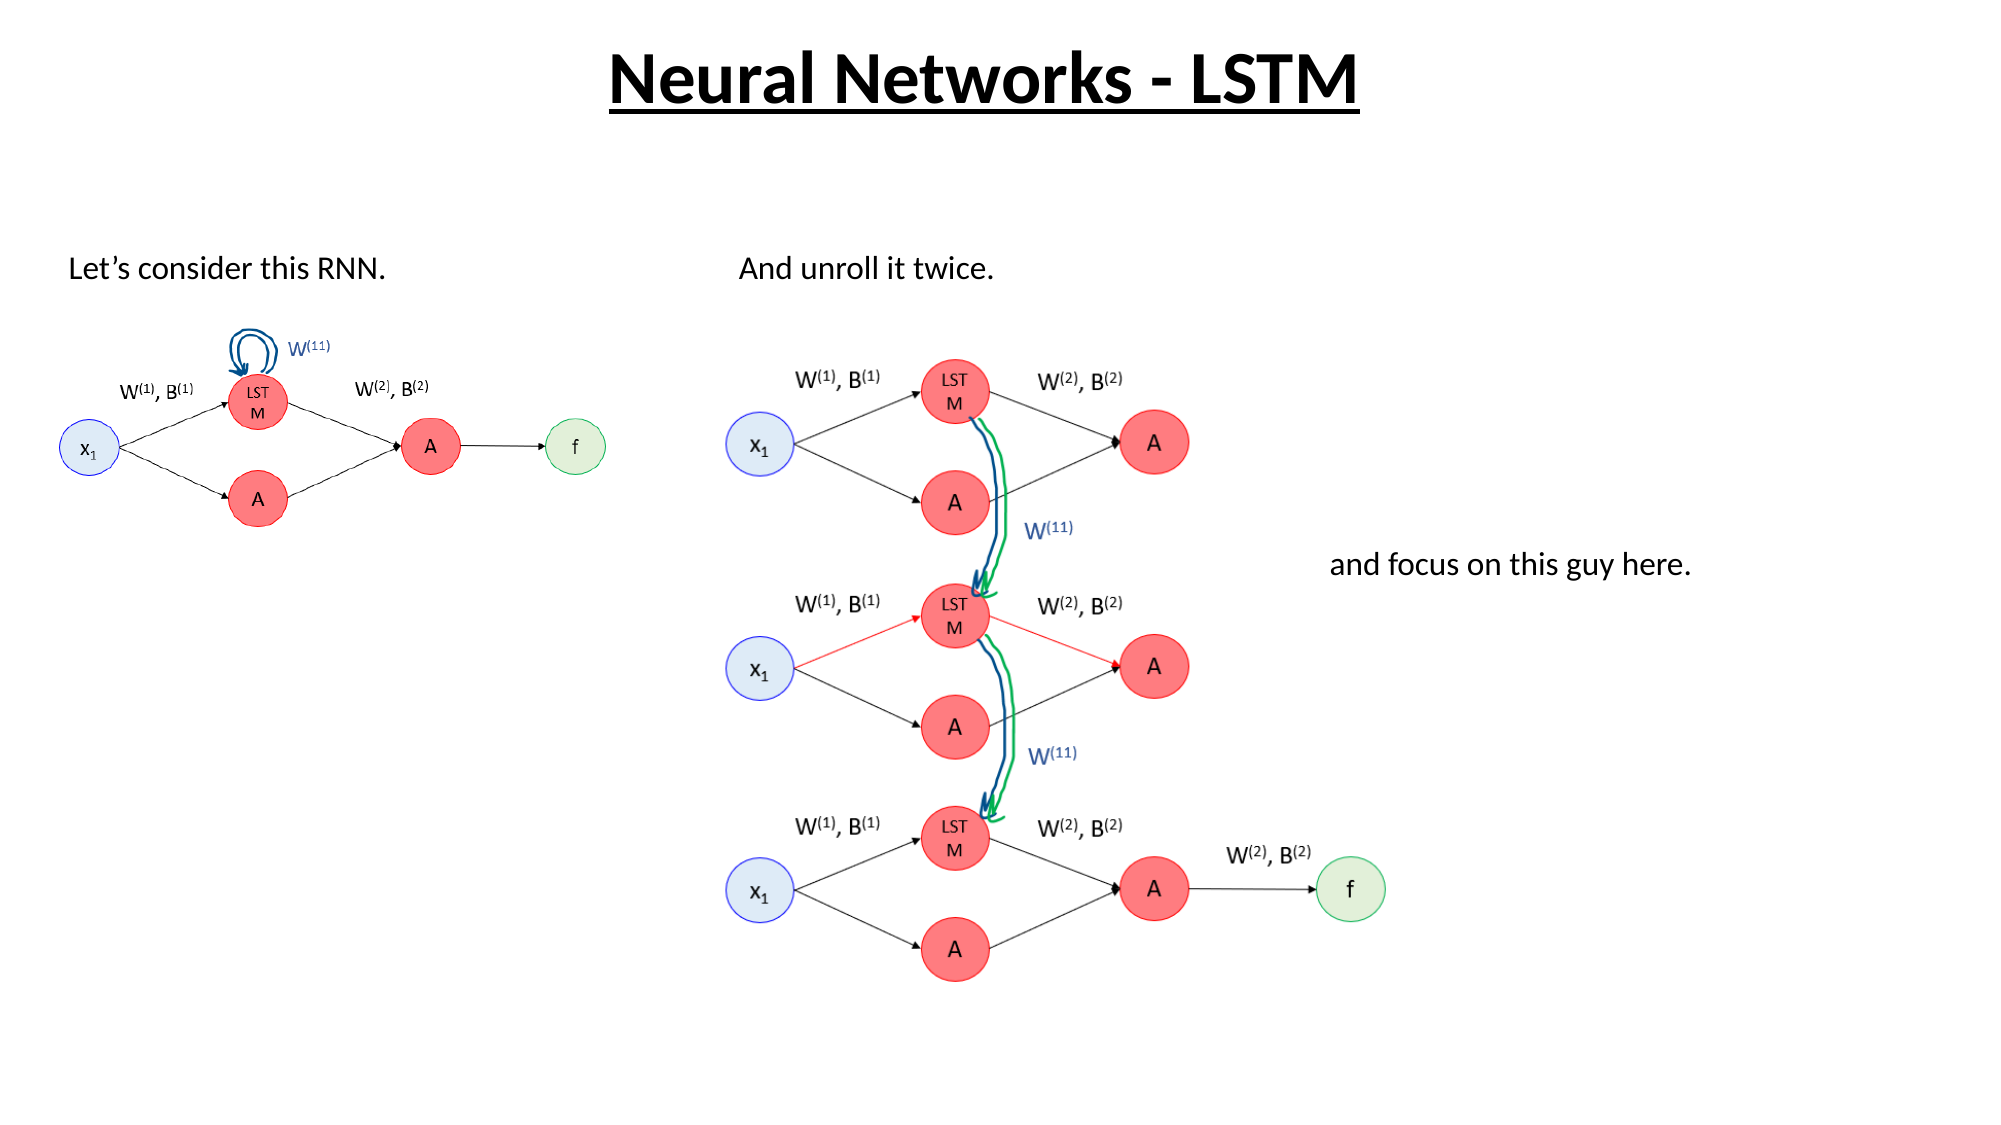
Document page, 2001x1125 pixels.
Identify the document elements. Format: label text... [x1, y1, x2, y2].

title Neural Networks - LSTM [517, 8, 1452, 128]
text_box Let’s consider this RNN. And unroll it twice. [54, 239, 1092, 294]
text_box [871, 540, 1220, 684]
picture [53, 320, 608, 535]
picture [706, 352, 1392, 987]
text_box and focus on this guy here. [1392, 534, 1788, 590]
